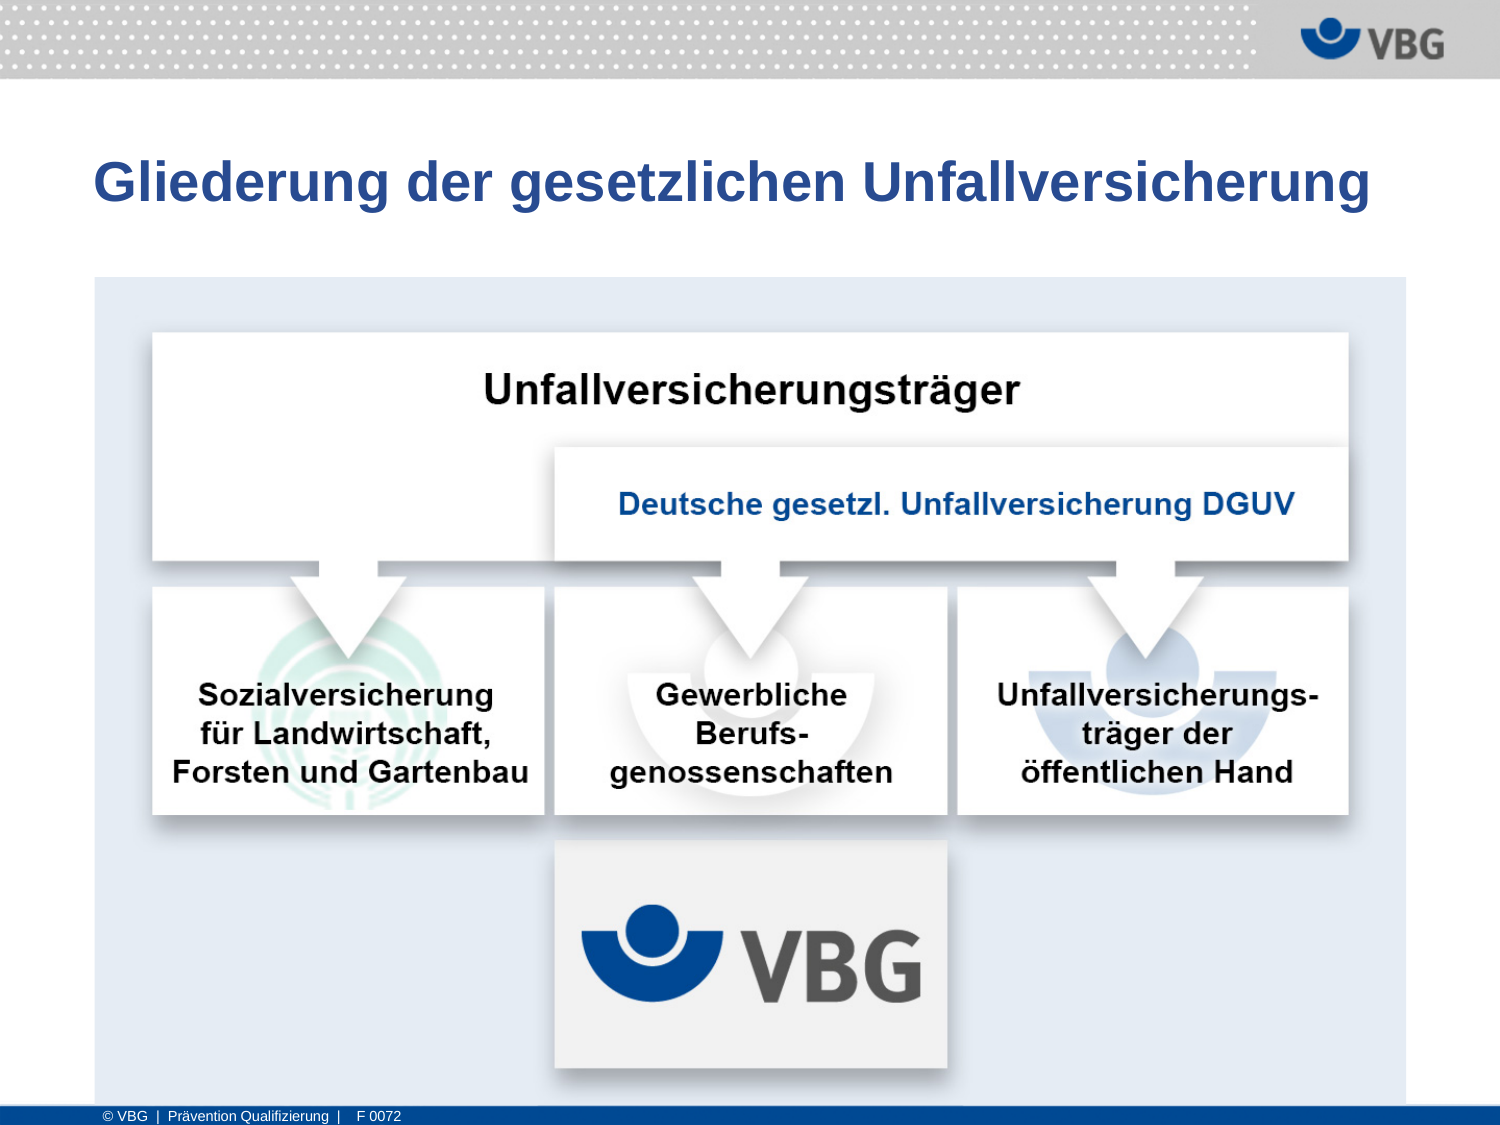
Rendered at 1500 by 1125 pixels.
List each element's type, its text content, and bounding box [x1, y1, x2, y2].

title Gliederung der gesetzlichen Unfallversicherung [93, 112, 1415, 254]
list F 0072 [356, 1108, 547, 1125]
picture [0, 0, 1500, 1125]
